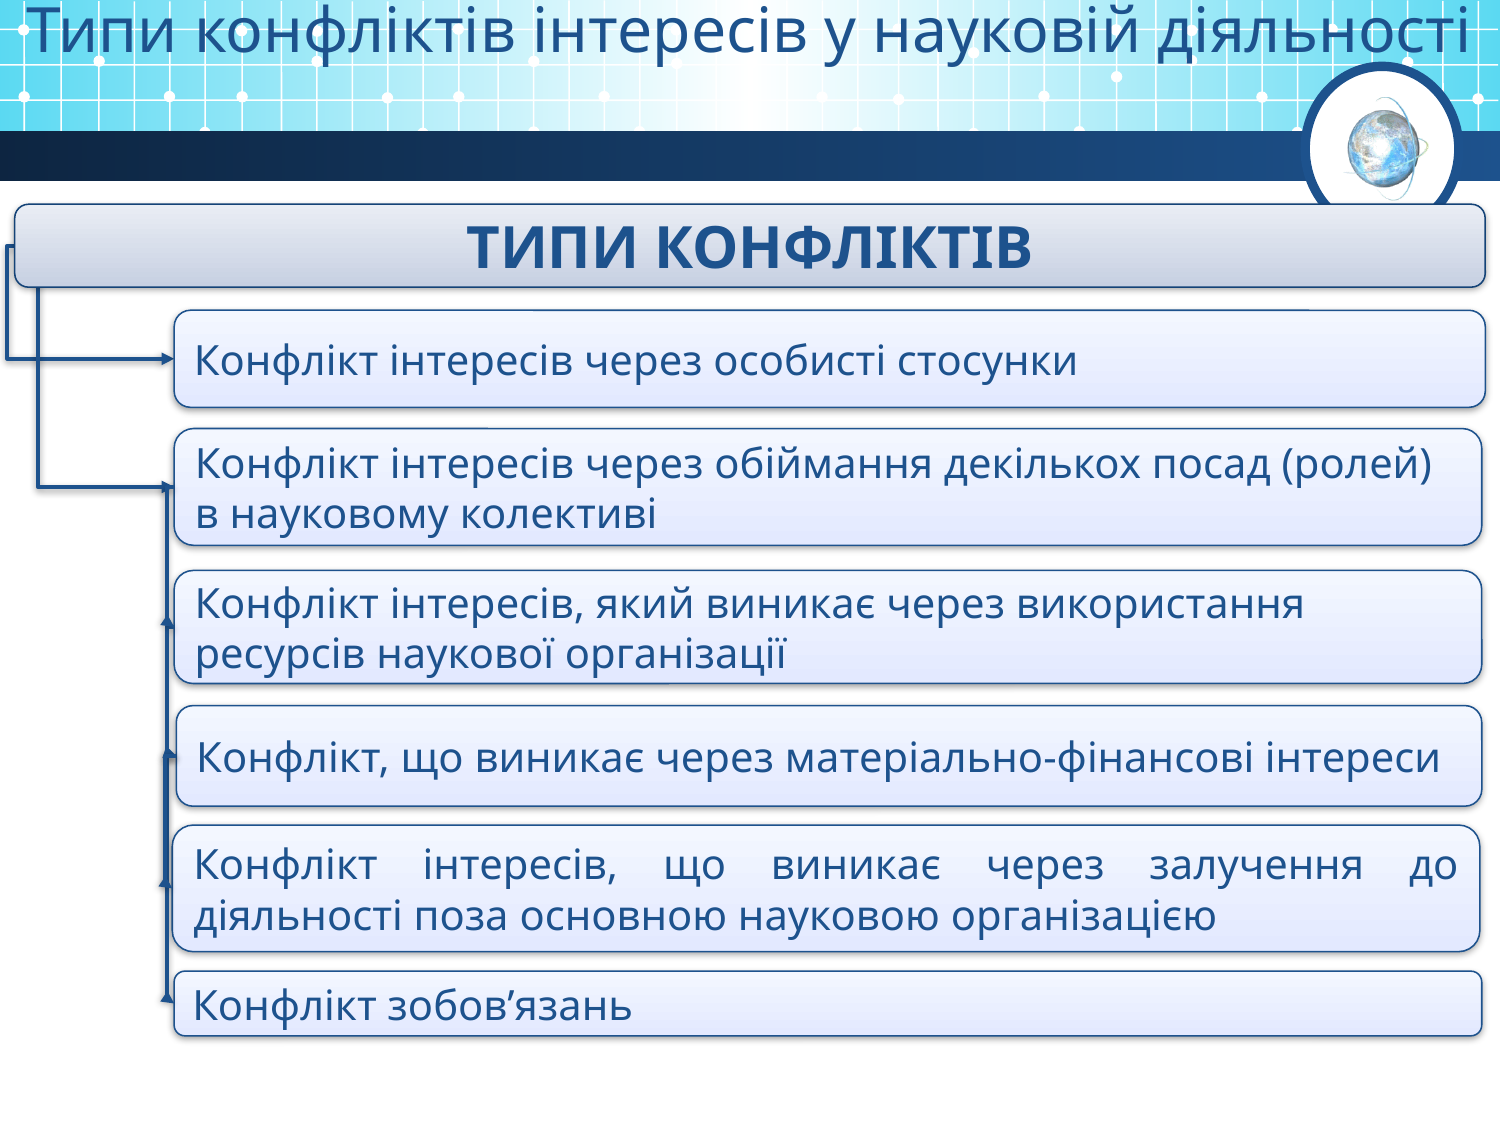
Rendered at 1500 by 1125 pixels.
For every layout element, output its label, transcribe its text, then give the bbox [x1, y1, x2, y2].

picture [1310, 72, 1454, 203]
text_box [173, 486, 177, 628]
text_box ТИПИ КОНФЛІКТІВ [13, 203, 1487, 288]
text_box Конфлікт інтересів через особисті стосунки [233, 309, 1487, 409]
text_box Конфлікт інтересів через обіймання декількох посад (ролей) в науковому колективі [173, 427, 1483, 547]
text_box Конфлікт, що виникає через матеріально-фінансові інтереси [182, 704, 1483, 807]
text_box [173, 634, 177, 754]
text_box Типи конфліктів інтересів у науковій діяльності [0, 0, 1500, 72]
text_box Конфлікт зобов’язань [173, 970, 1483, 1037]
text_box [14, 245, 175, 298]
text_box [172, 755, 177, 889]
text_box Конфлікт інтересів, який виникає через використання ресурсів наукової організації [182, 569, 1483, 685]
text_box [0, 299, 229, 433]
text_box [173, 896, 177, 1004]
text_box Конфлікт інтересів, що виникає через залучення до діяльності поза основною науковою організацією [182, 824, 1481, 953]
